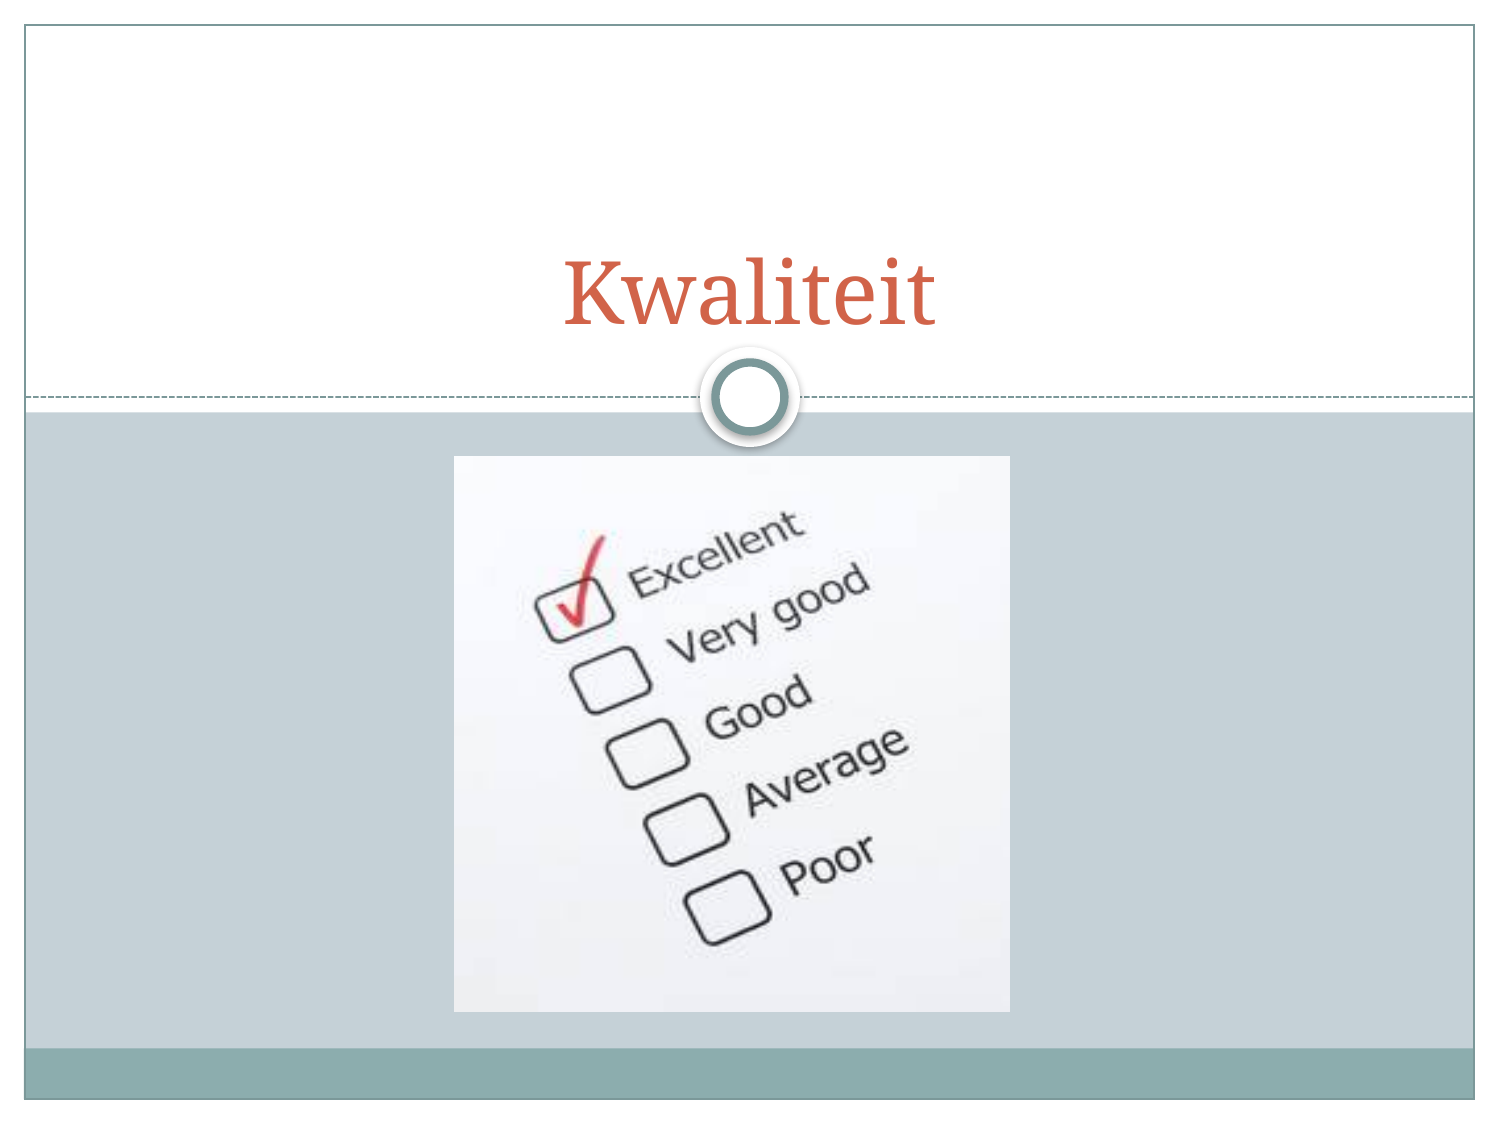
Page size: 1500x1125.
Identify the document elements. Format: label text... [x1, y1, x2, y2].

title Kwaliteit [112, 62, 1388, 350]
picture [454, 455, 1011, 1012]
